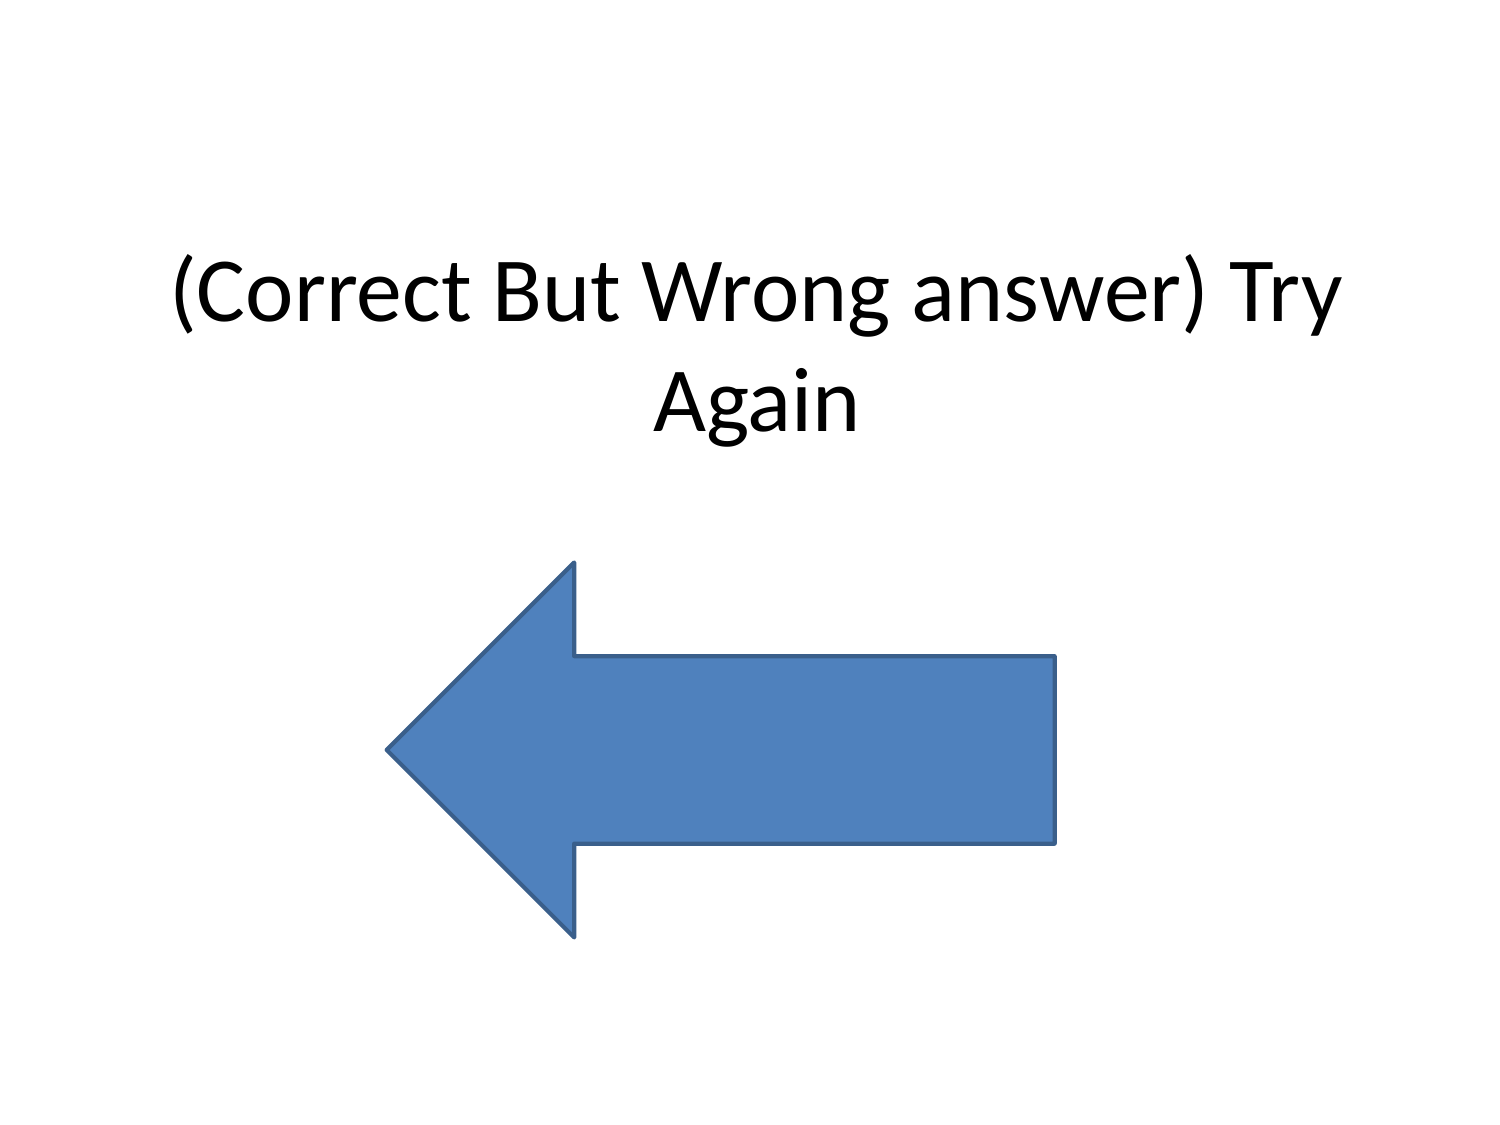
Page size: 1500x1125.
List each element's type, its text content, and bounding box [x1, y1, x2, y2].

text_box [384, 560, 1057, 940]
title (Correct But Wrong answer) Try Again [82, 246, 1432, 434]
